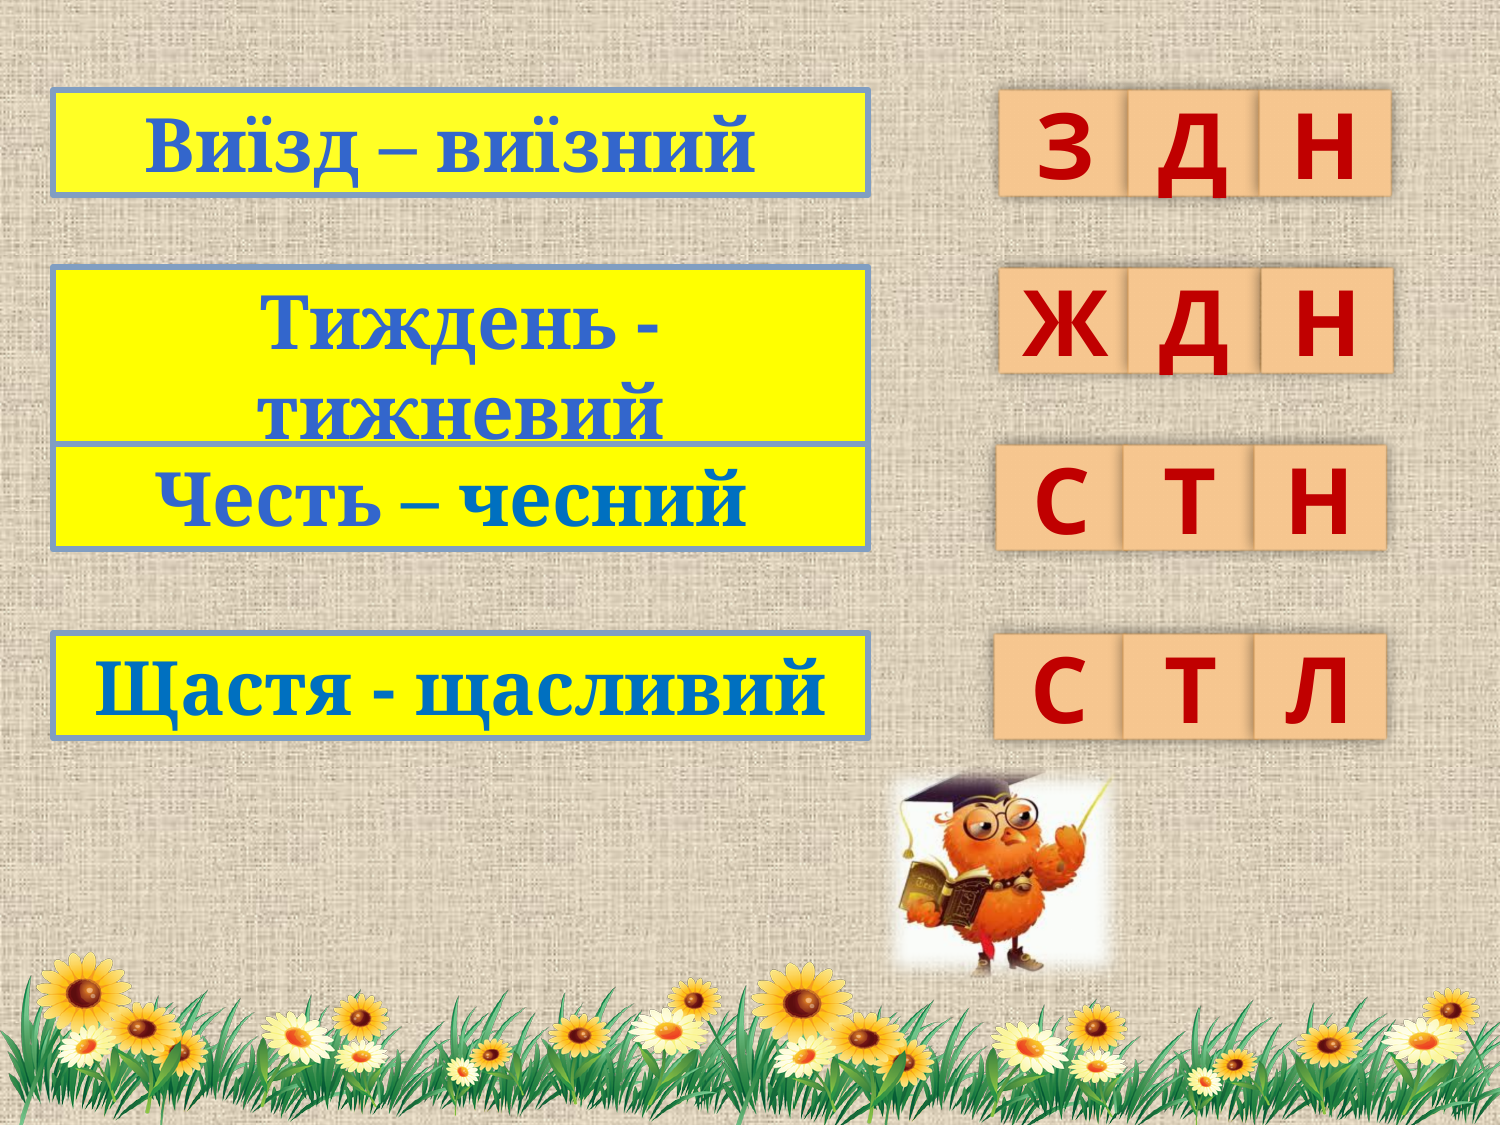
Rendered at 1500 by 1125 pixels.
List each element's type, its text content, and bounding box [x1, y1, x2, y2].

text_box Д [1129, 91, 1248, 195]
text_box Д [1129, 269, 1250, 372]
text_box С [997, 446, 1114, 549]
text_box С [995, 635, 1113, 738]
text_box Н [1262, 269, 1392, 372]
text_box Н [1260, 92, 1390, 195]
text_box Л [1255, 635, 1385, 738]
text_box Честь – чесний [50, 441, 871, 552]
text_box Н [1255, 446, 1385, 549]
text_box Виїзд – виїзний [50, 87, 871, 198]
text_box Т [1124, 446, 1243, 549]
text_box Тиждень - тижневий [50, 264, 871, 441]
text_box Щастя - щасливий [50, 630, 871, 741]
text_box З [1000, 92, 1117, 195]
picture [0, 0, 1500, 1125]
text_box Т [1124, 635, 1244, 738]
text_box Ж [1000, 269, 1118, 372]
